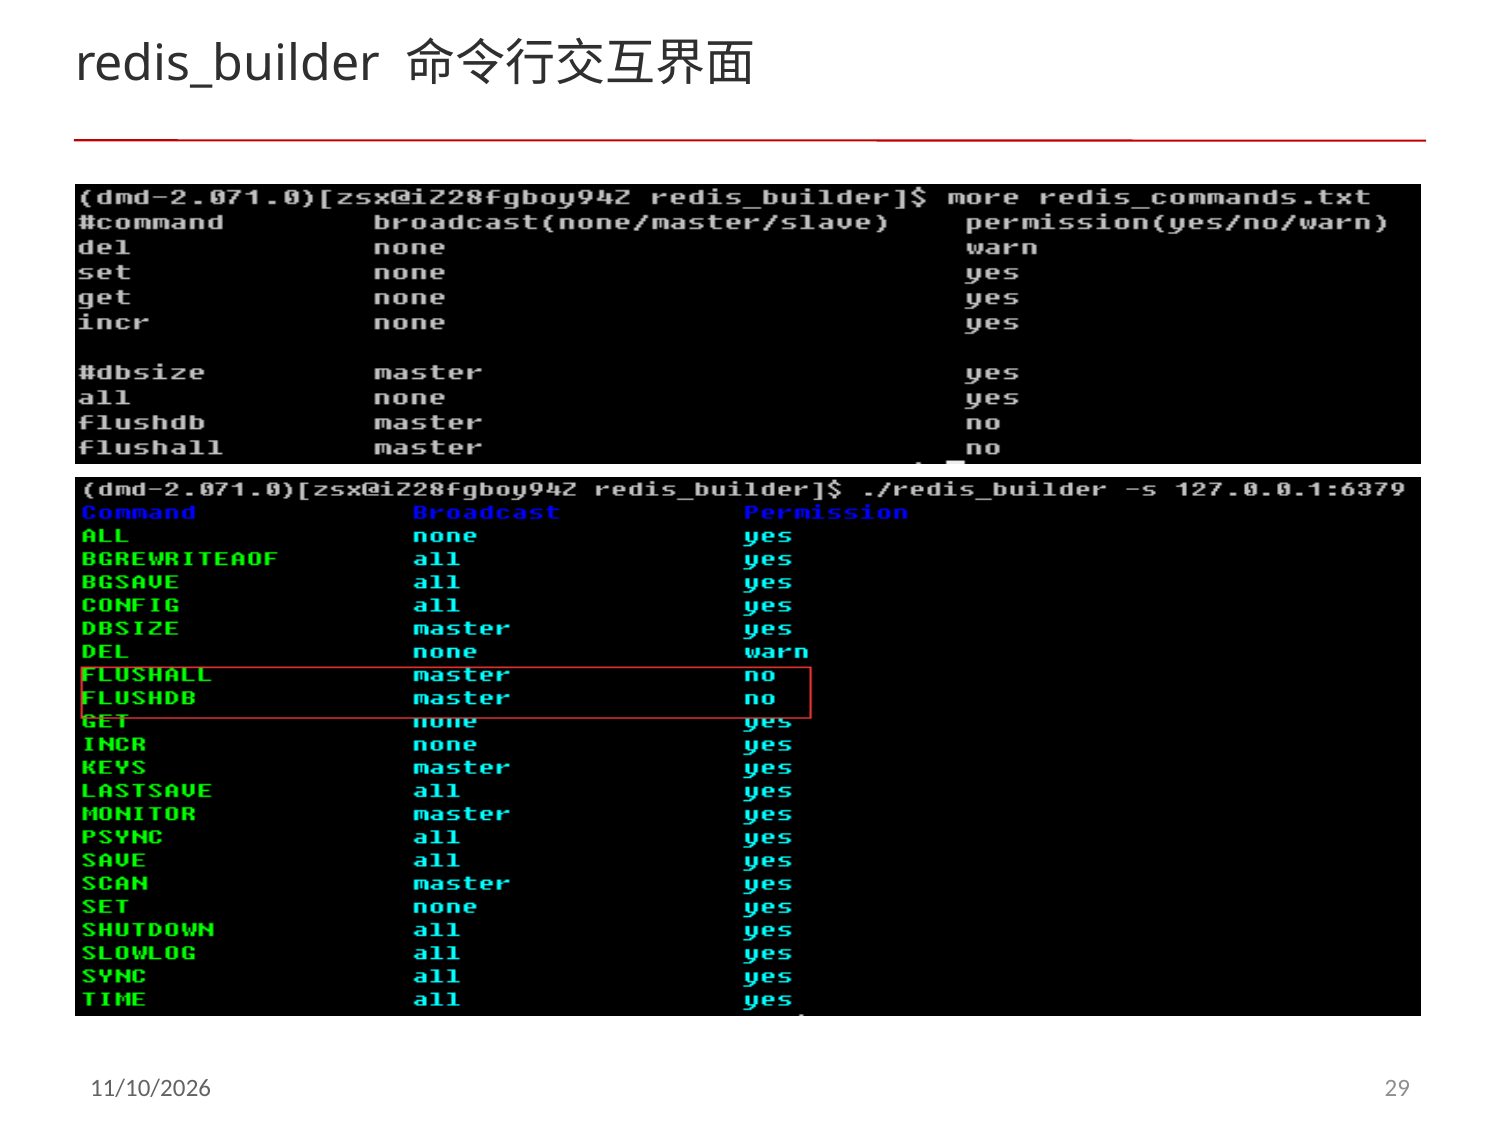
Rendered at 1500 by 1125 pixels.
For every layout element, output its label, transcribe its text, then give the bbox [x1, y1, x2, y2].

picture [74, 477, 1421, 1016]
picture [74, 184, 1421, 465]
title redis_builder 命令行交互界面 [75, 30, 1235, 136]
